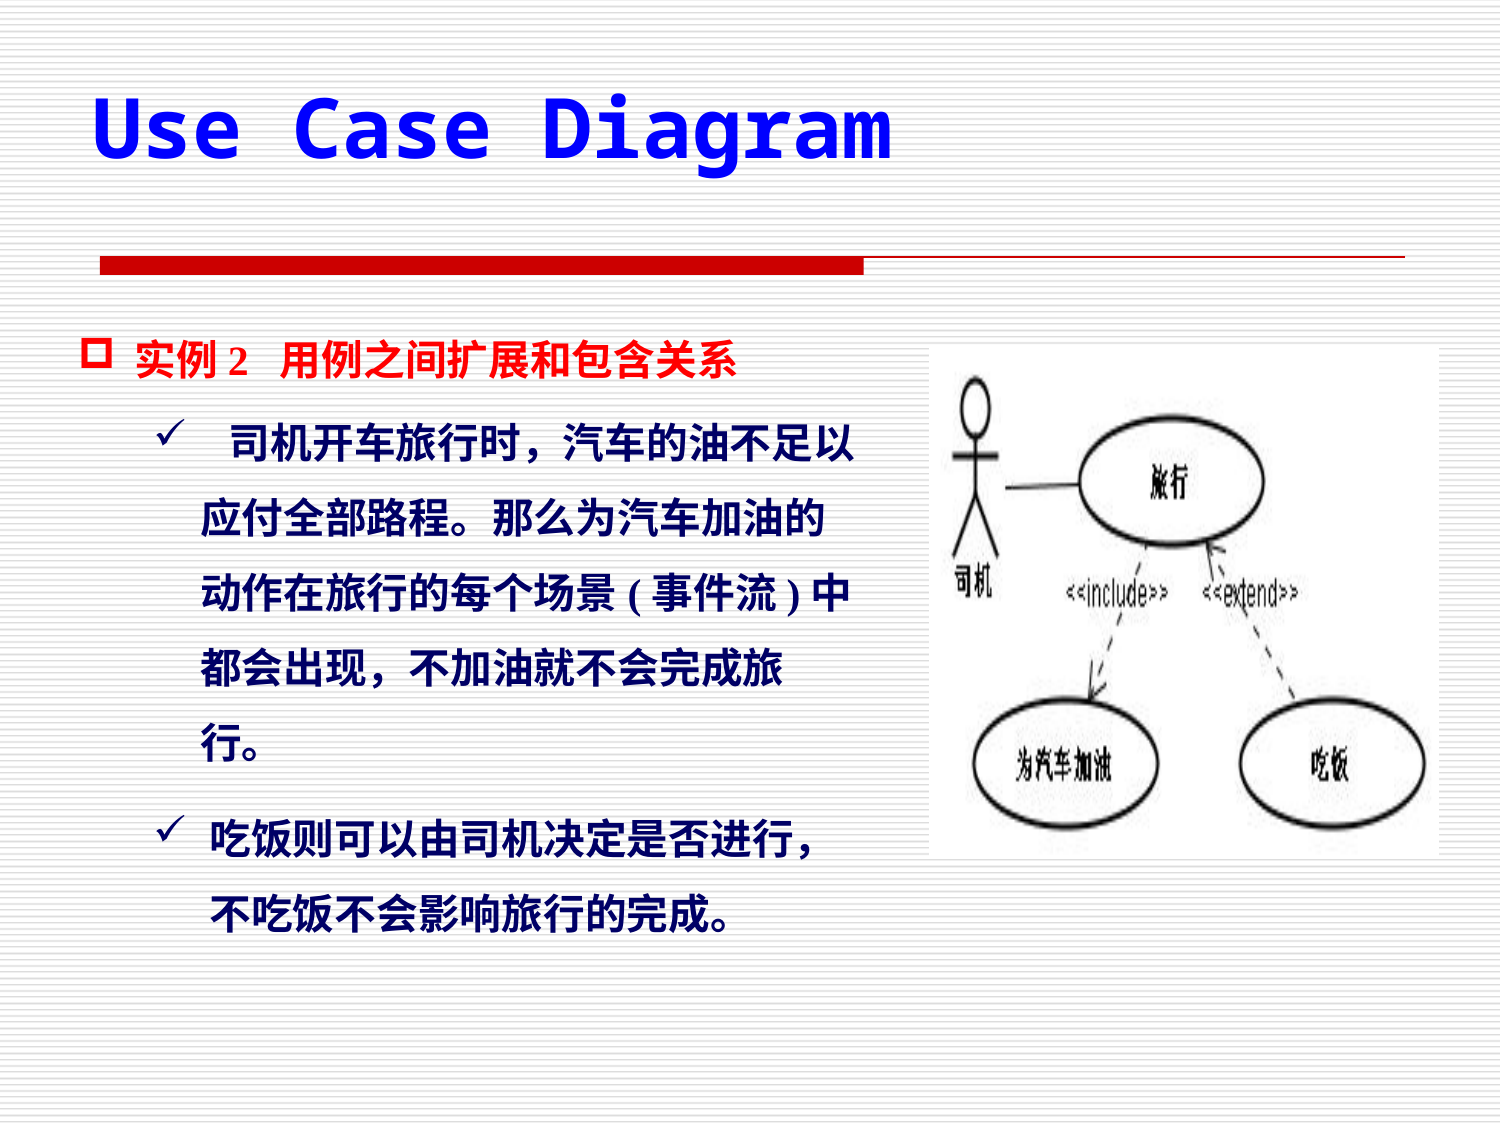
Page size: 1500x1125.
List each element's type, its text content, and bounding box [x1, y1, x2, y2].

text_box Use Case Diagram [78, 67, 1316, 183]
picture [0, 0, 1500, 1125]
text_box 实例2 用例之间扩展和包含关系 司机开车旅行时，汽车的油不足以应付全部路程。那么为汽车加油的动作在旅行的每个场景(事件流)中都会出现，不加油就不会完成旅行。 吃饭则可以由司机决定是否进行，不吃饭不会影响旅行的完成。 [63, 326, 876, 880]
